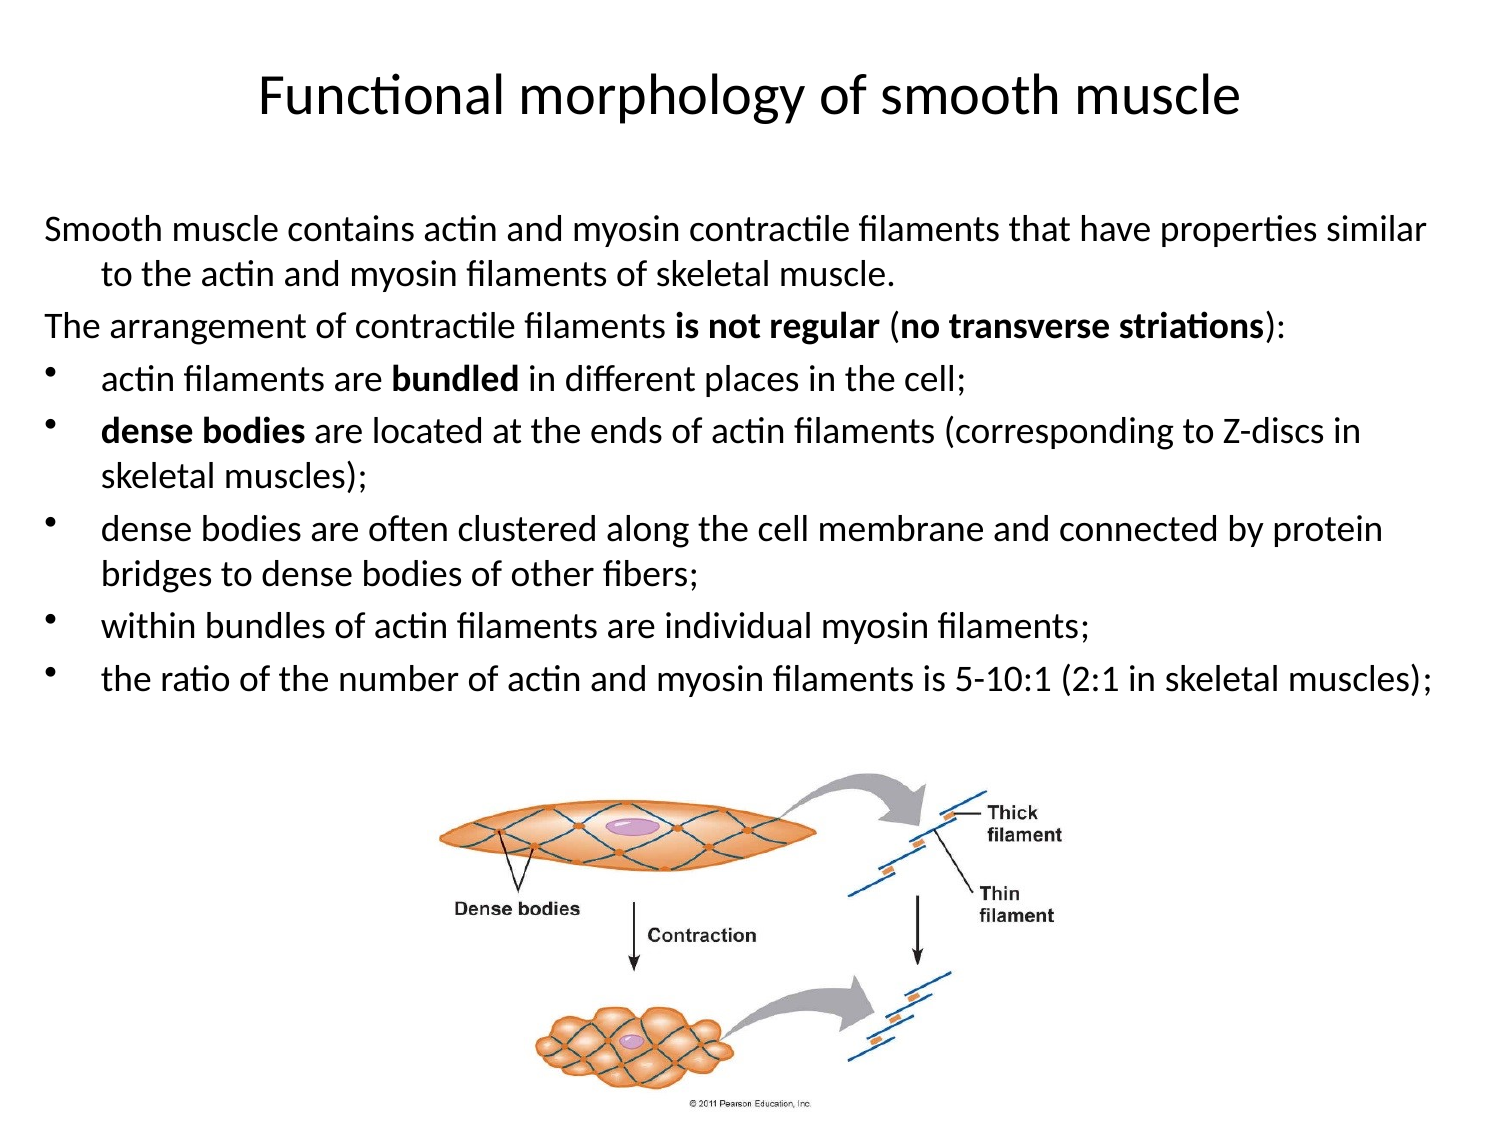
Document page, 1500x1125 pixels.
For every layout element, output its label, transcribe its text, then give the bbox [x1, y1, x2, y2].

list Smooth muscle contains actin and myosin contractile filaments that have properties similar to the actin and myosin filaments of skeletal muscle. The arrangement of contractile filaments is not regular (no transverse striations): actin filaments are bundled in different places in the cell; dense bodies are located at the ends of actin filaments (corresponding to Z-discs in skeletal muscles); dense bodies are often clustered along the cell membrane and connected by protein bridges to dense bodies of other fibers; within bundles of actin filaments are individual myosin filaments; the ratio of the number of actin and myosin filaments is 5-10:1 (2:1 in skeletal muscles); [29, 196, 1459, 1071]
title Functional morphology of smooth muscle [74, 44, 1426, 138]
picture [426, 761, 1073, 1118]
